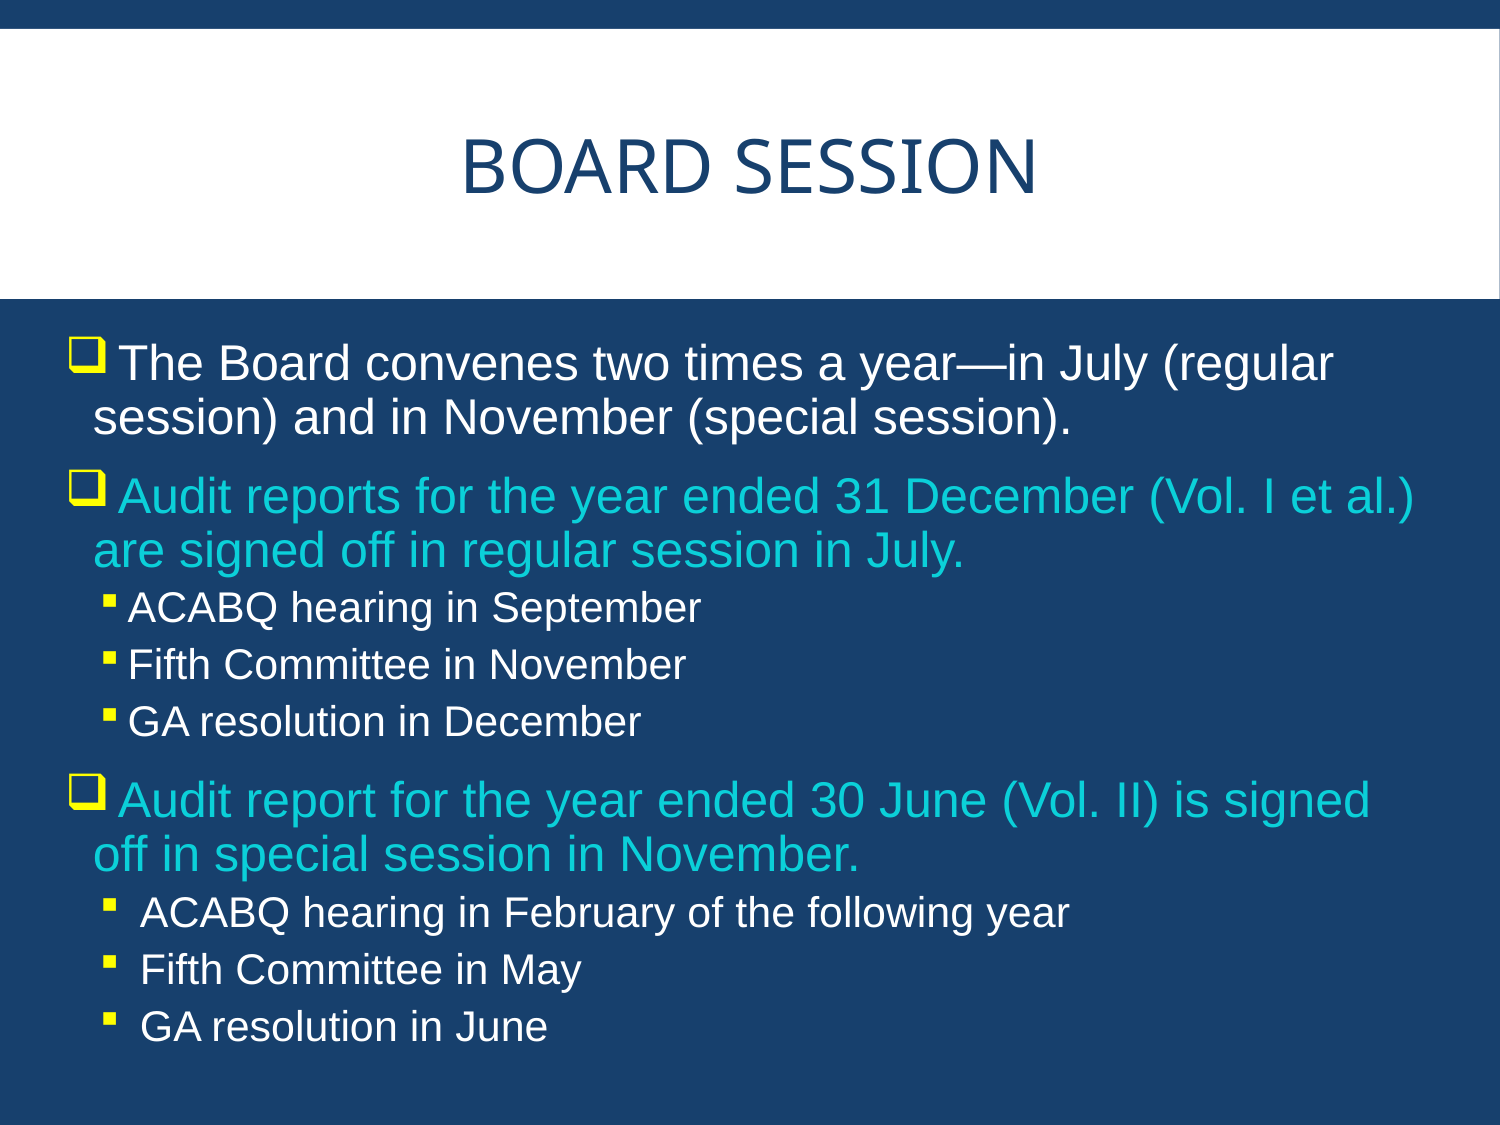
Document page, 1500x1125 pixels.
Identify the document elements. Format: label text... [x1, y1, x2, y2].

list The Board convenes two times a year—in July (regular session) and in November (special session). Audit reports for the year ended 31 December (Vol. I et al.) are signed off in regular session in July. ACABQ hearing in September Fifth Committee in November GA resolution in December Audit report for the year ended 30 June (Vol. II) is signed off in special session in November. ACABQ hearing in February of the following year Fifth Committee in May GA resolution in June [50, 329, 1450, 1063]
title Board session [0, 46, 1500, 295]
